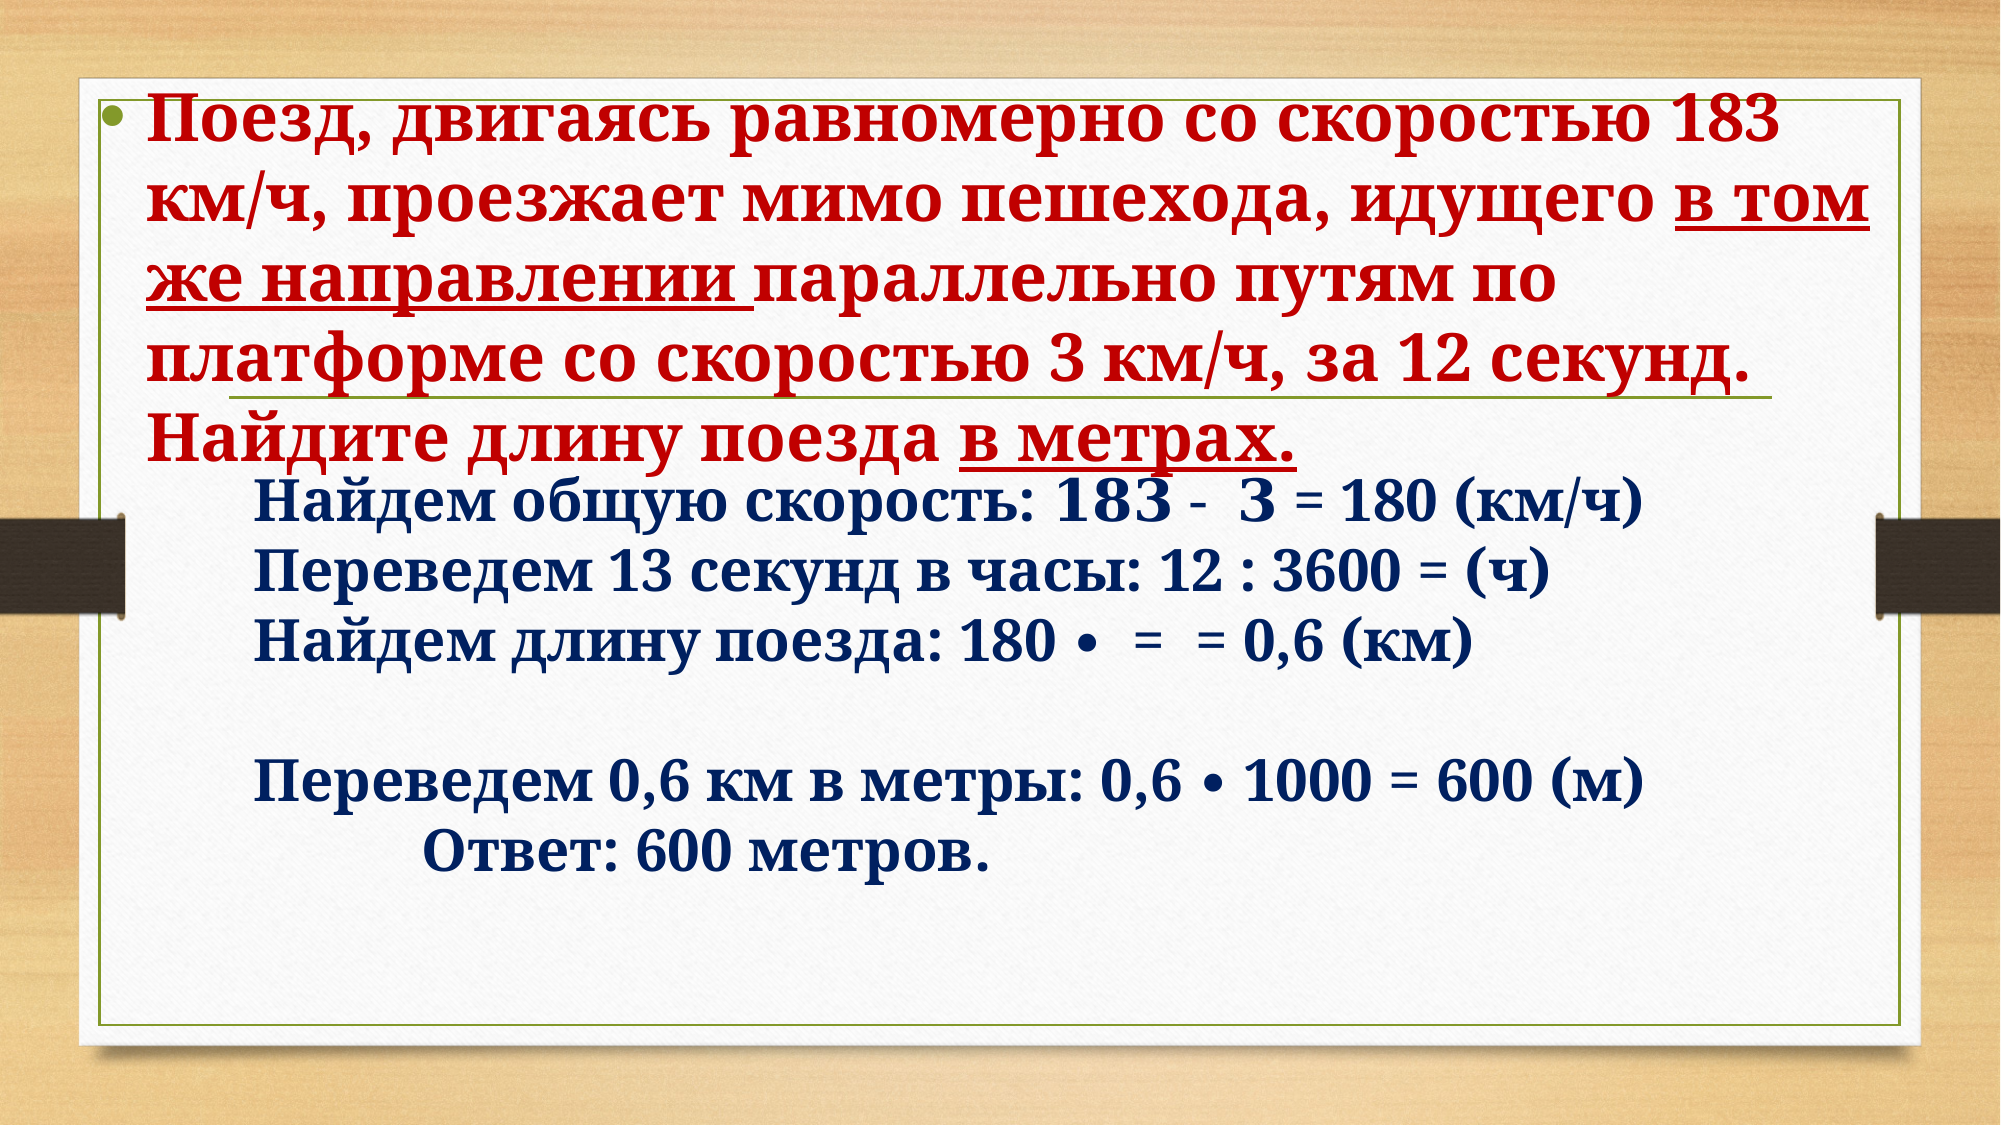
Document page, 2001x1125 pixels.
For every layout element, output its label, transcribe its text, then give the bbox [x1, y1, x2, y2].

list Поезд, двигаясь равномерно со скоростью 183 км/ч, проезжает мимо пешехода, идущего в том же направлении параллельно путям по платформе со скоростью 3 км/ч, за 12 секунд. Найдите длину поезда в метрах. [84, 67, 1950, 612]
picture [0, 0, 2001, 1125]
